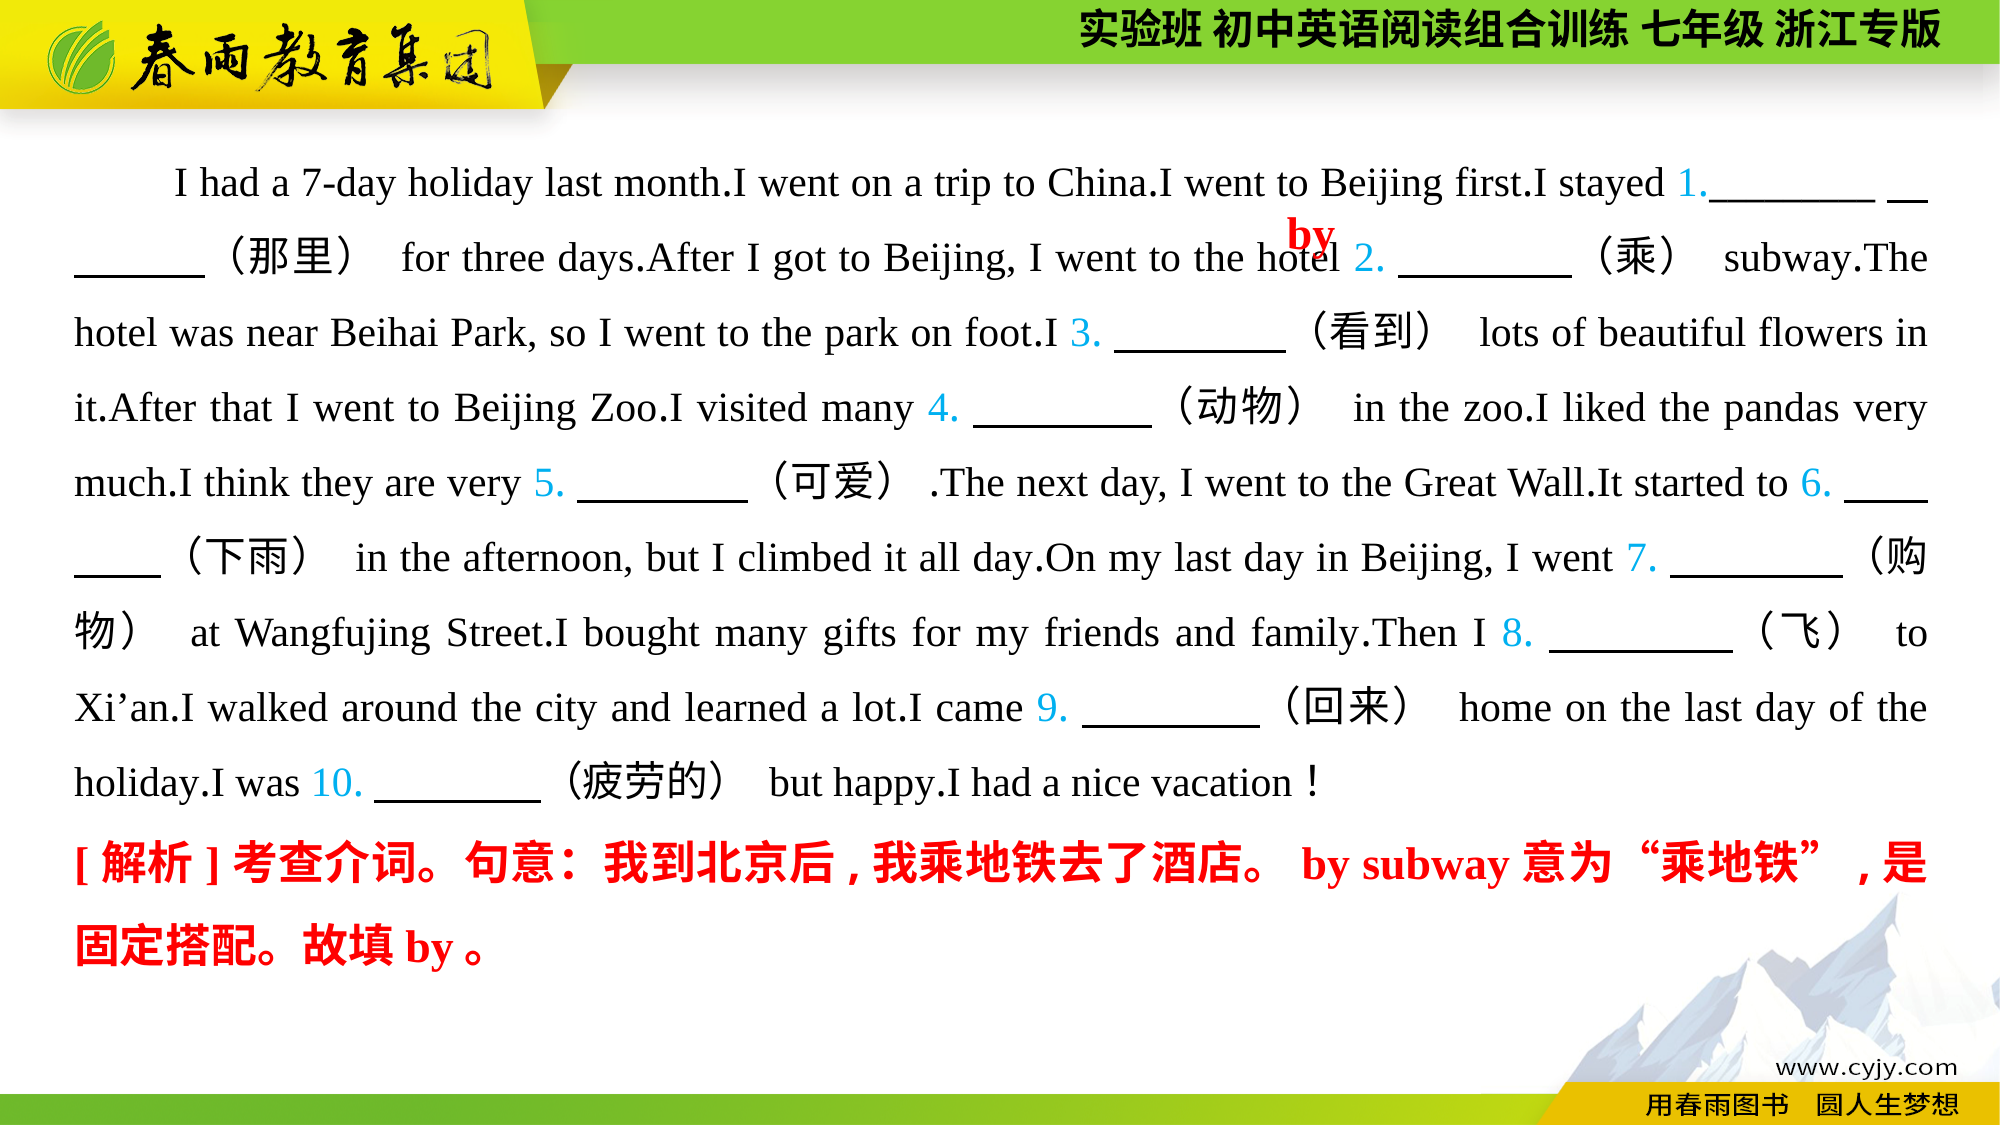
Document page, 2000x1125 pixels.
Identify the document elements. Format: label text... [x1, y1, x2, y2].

text_box [解析]考查介词。句意：我到北京后,我乘地铁去了酒店。by subway意为“乘地铁”,是固定搭配。故填by。 [59, 799, 1944, 980]
list I had a 7-day holiday last month.I went on a trip to China.I went to Beijing first.I stayed 1._________ （那里） for three days.After I got to Beijing, I went to the hotel 2. （乘） subway.The hotel was near Beihai Park, so I went to the park on foot.I 3. （看到） lots of beautiful flowers in it.After that I went to Beijing Zoo.I visited many 4. （动物） in the zoo.I liked the pandas very much.I think they are very 5. （可爱）.The next day, I went to the Great Wall.It started to 6. （下雨） in the afternoon, but I climbed it all day.On my last day in Beijing, I went 7. （购物） at Wangfujing Street.I bought many gifts for my friends and family.Then I 8. （飞） to Xi’an.I walked around the city and learned a lot.I came 9. （回来） home on the last day of the holiday.I was 10. （疲劳的） but happy.I had a nice vacation！ [59, 122, 1944, 799]
text_box by [1272, 196, 1351, 266]
picture [0, 0, 2000, 1125]
